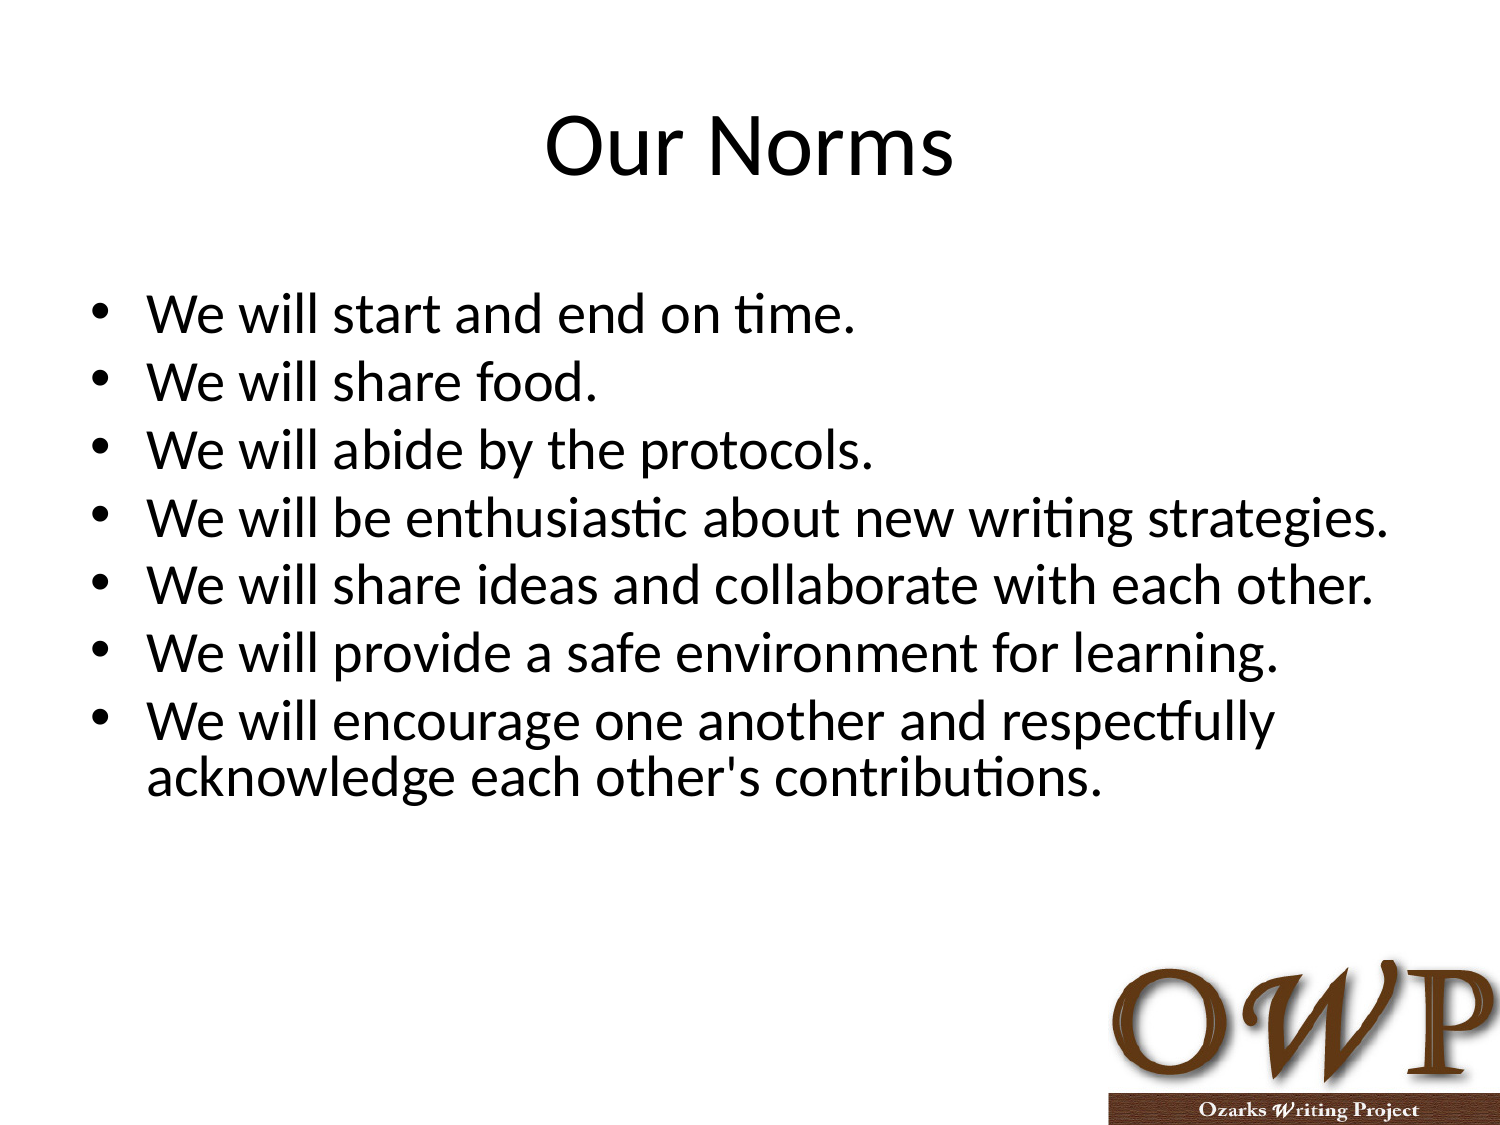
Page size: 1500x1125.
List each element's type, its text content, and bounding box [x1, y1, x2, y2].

title Our Norms [74, 44, 1426, 199]
picture [1108, 951, 1500, 1125]
list We will start and end on time. We will share food. We will abide by the protocols. We will be enthusiastic about new writing strategies. We will share ideas and collaborate with each other. We will provide a safe environment for learning. We will encourage one another and respectfully acknowledge each other's contributions. [74, 199, 1426, 1006]
